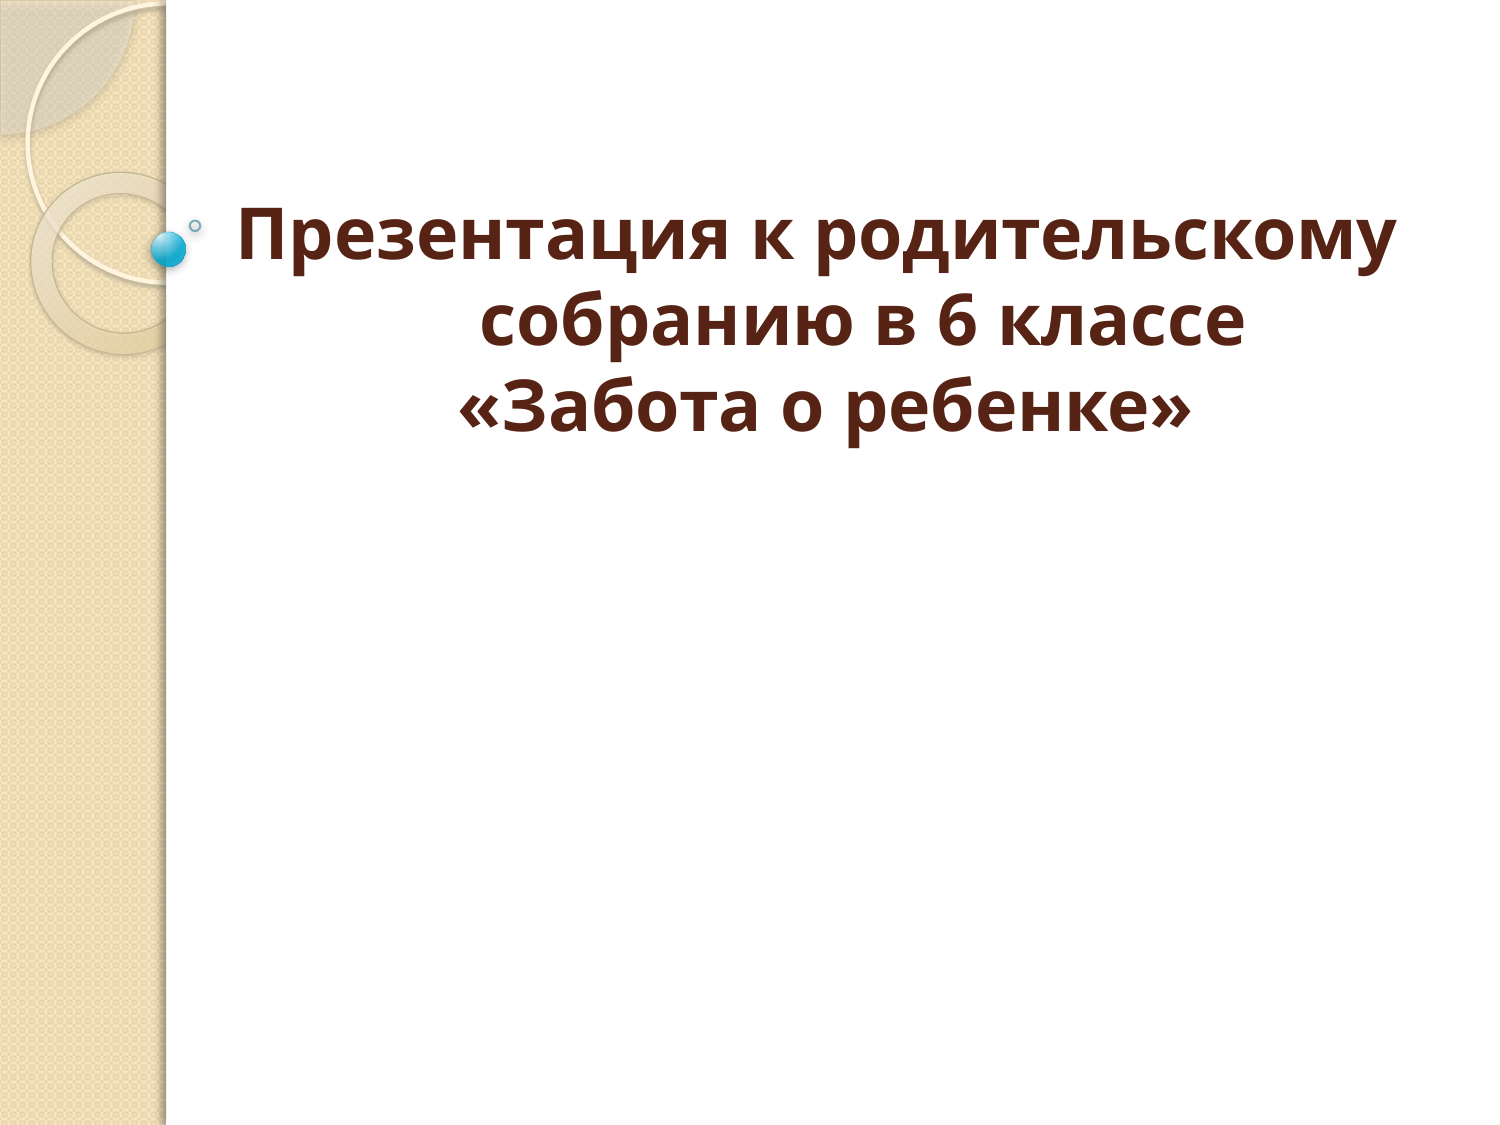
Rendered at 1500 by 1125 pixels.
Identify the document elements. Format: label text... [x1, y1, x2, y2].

title Презентация к родительскому собранию в 6 классе «Забота о ребенке» [218, 101, 1434, 539]
